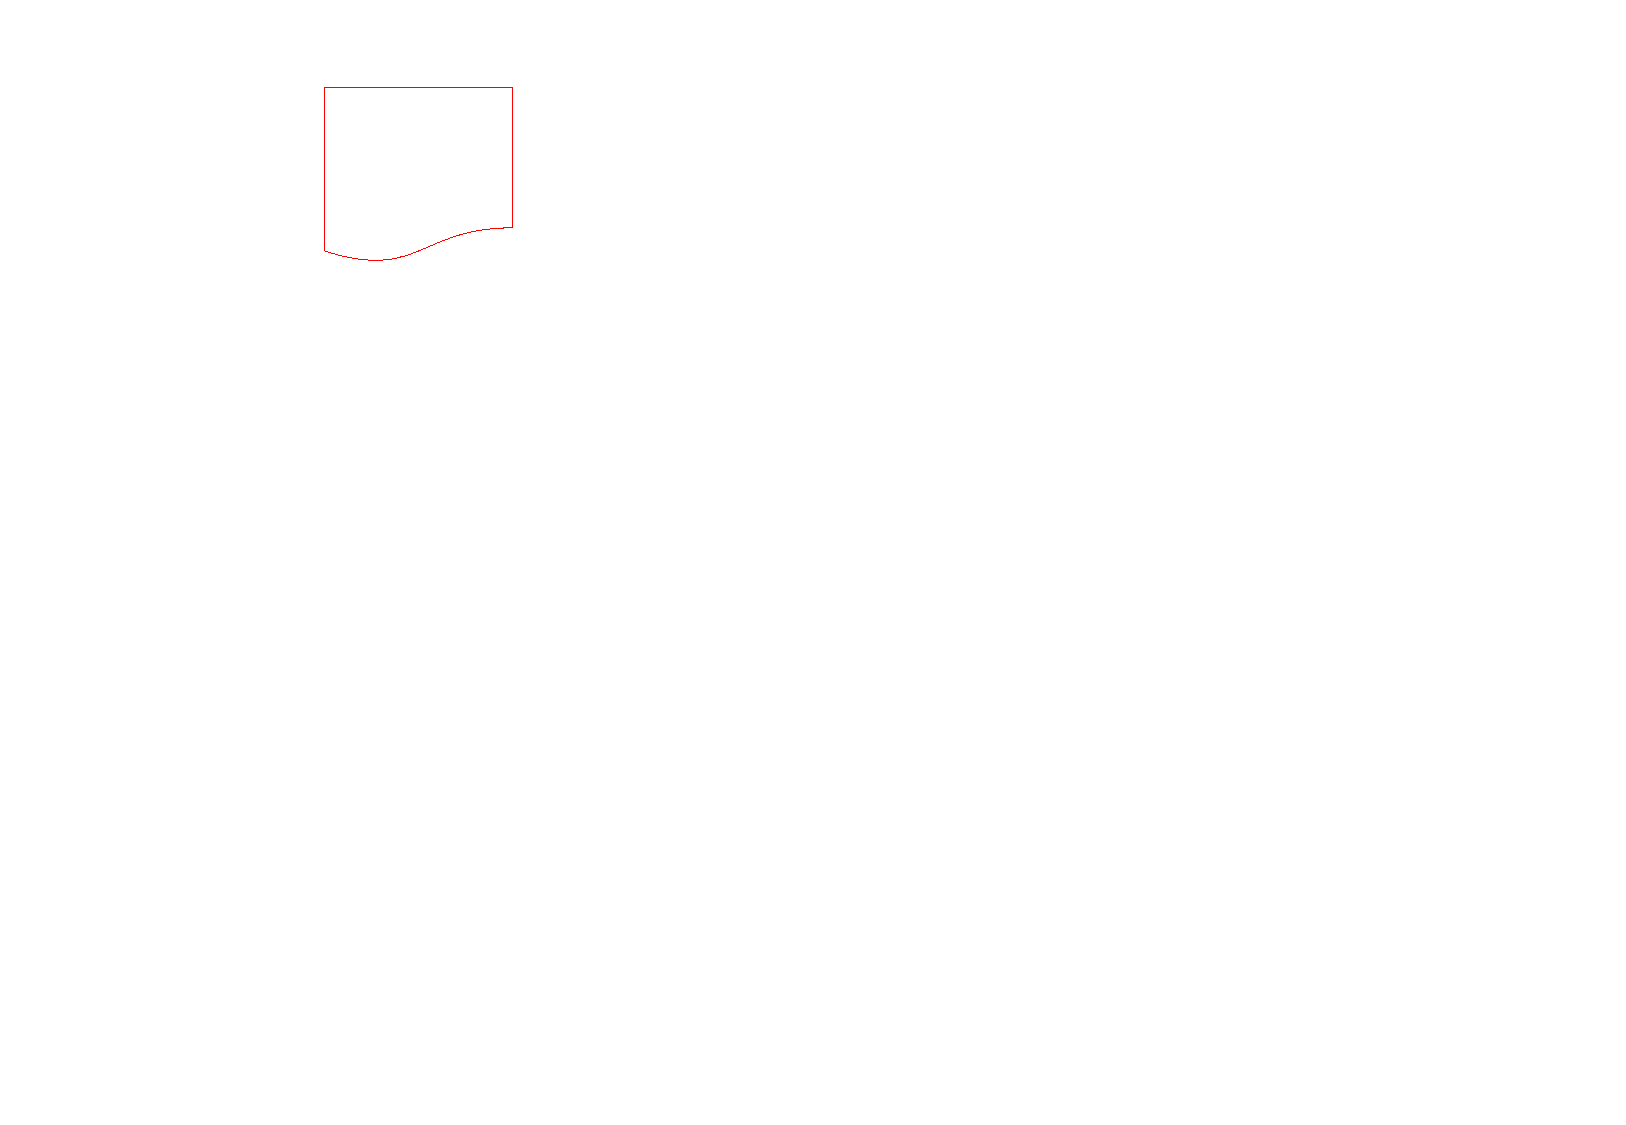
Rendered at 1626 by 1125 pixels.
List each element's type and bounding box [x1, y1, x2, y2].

text_box [324, 87, 513, 261]
